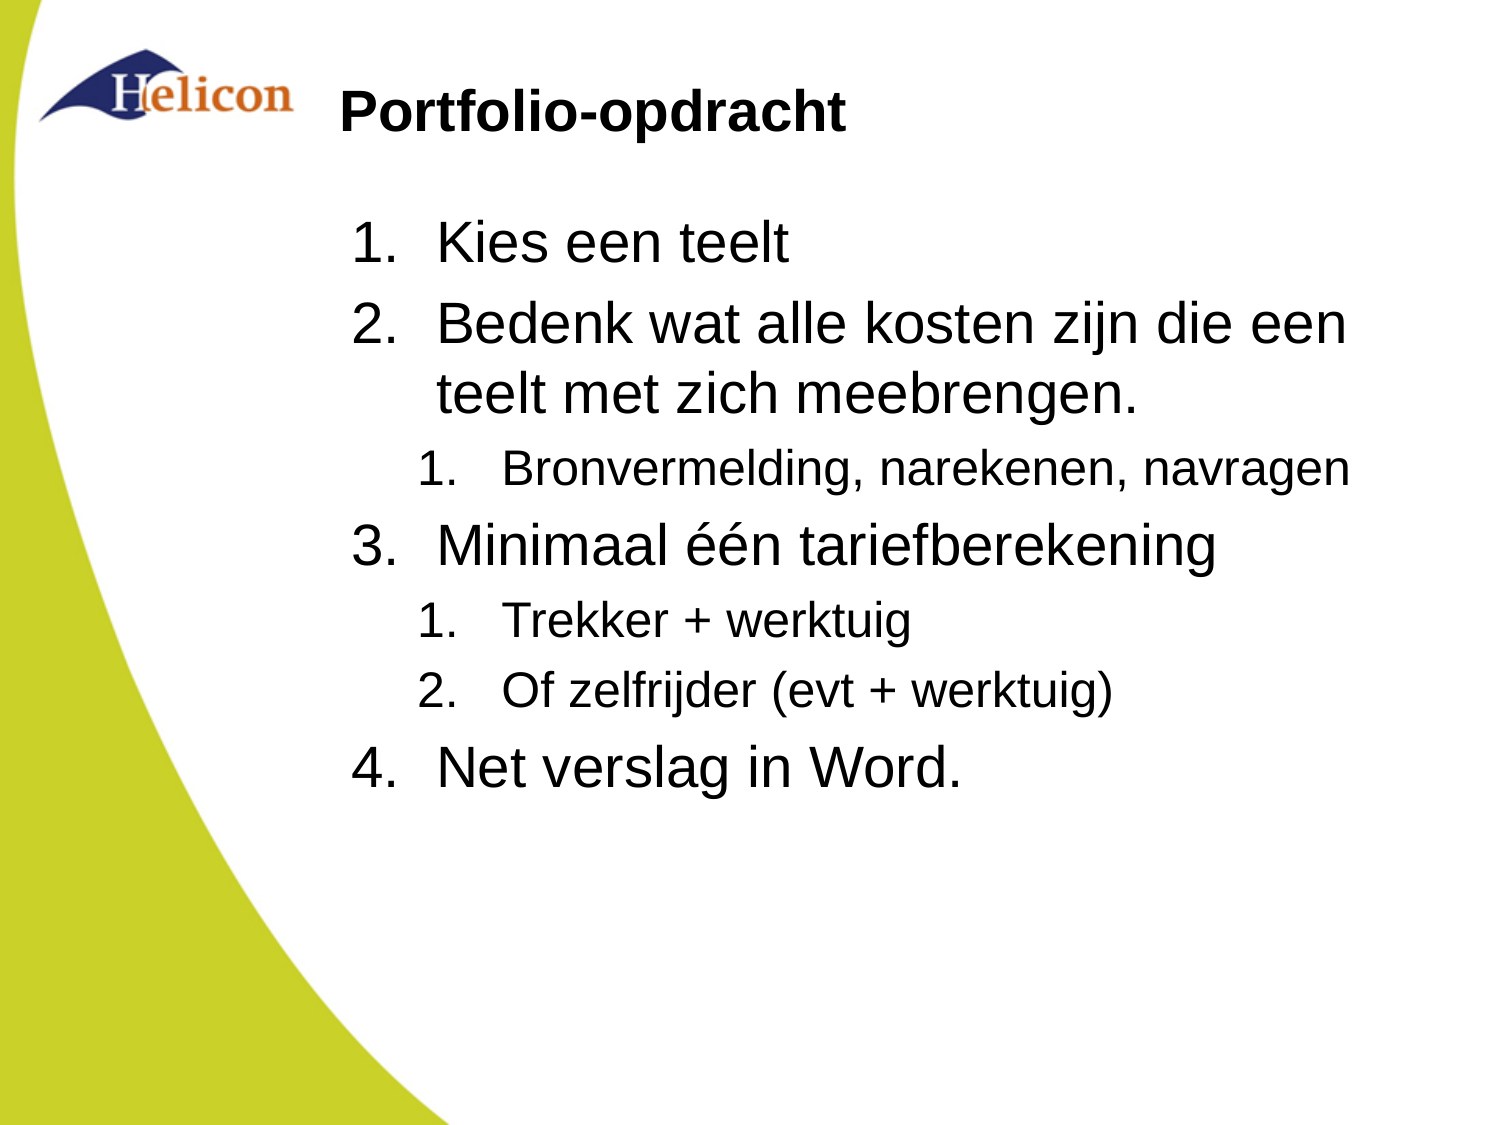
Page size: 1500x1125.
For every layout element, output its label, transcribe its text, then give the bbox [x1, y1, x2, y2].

picture [0, 0, 1500, 1125]
title Portfolio-opdracht [324, 54, 1415, 161]
list Kies een teelt Bedenk wat alle kosten zijn die een teelt met zich meebrengen. Bronvermelding, narekenen, navragen Minimaal één tariefberekening Trekker + werktuig Of zelfrijder (evt + werktuig) Net verslag in Word. [336, 196, 1425, 1005]
